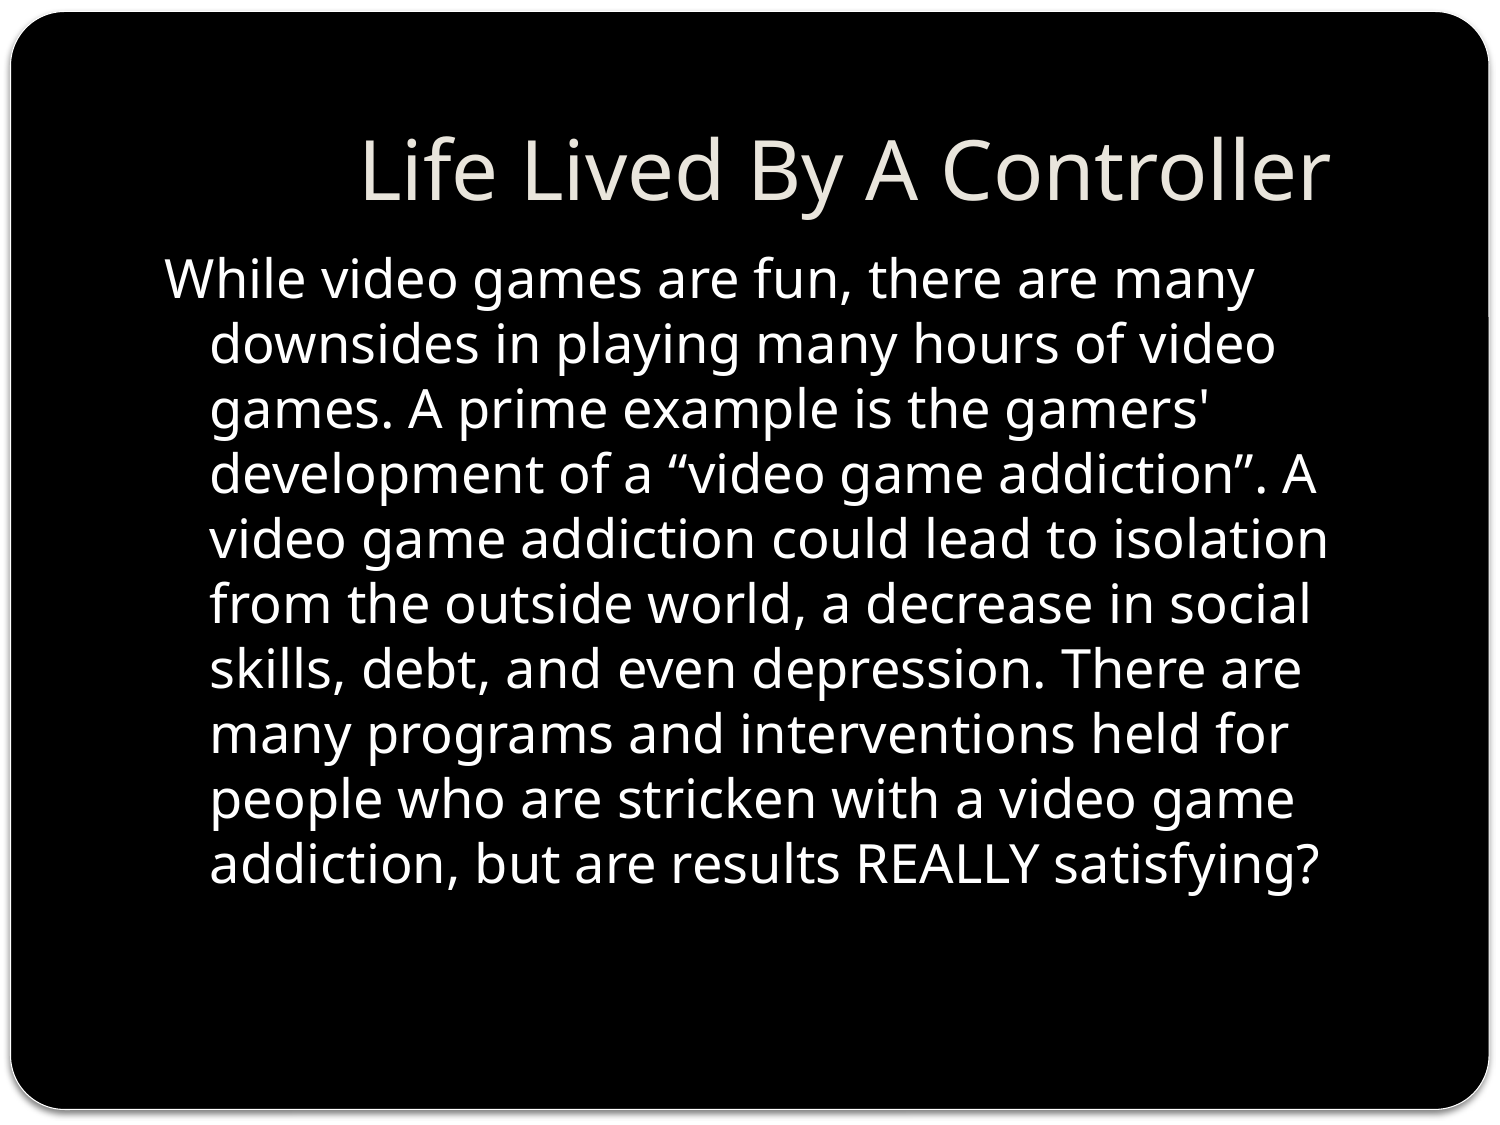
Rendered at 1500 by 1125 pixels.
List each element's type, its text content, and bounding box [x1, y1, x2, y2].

list While video games are fun, there are many downsides in playing many hours of video games. A prime example is the gamers' development of a “video game addiction”. A video game addiction could lead to isolation from the outside world, a decrease in social skills, debt, and even depression. There are many programs and interventions held for people who are stricken with a video game addiction, but are results REALLY satisfying? [150, 237, 1425, 988]
title Life Lived By A Controller [150, 45, 1425, 233]
